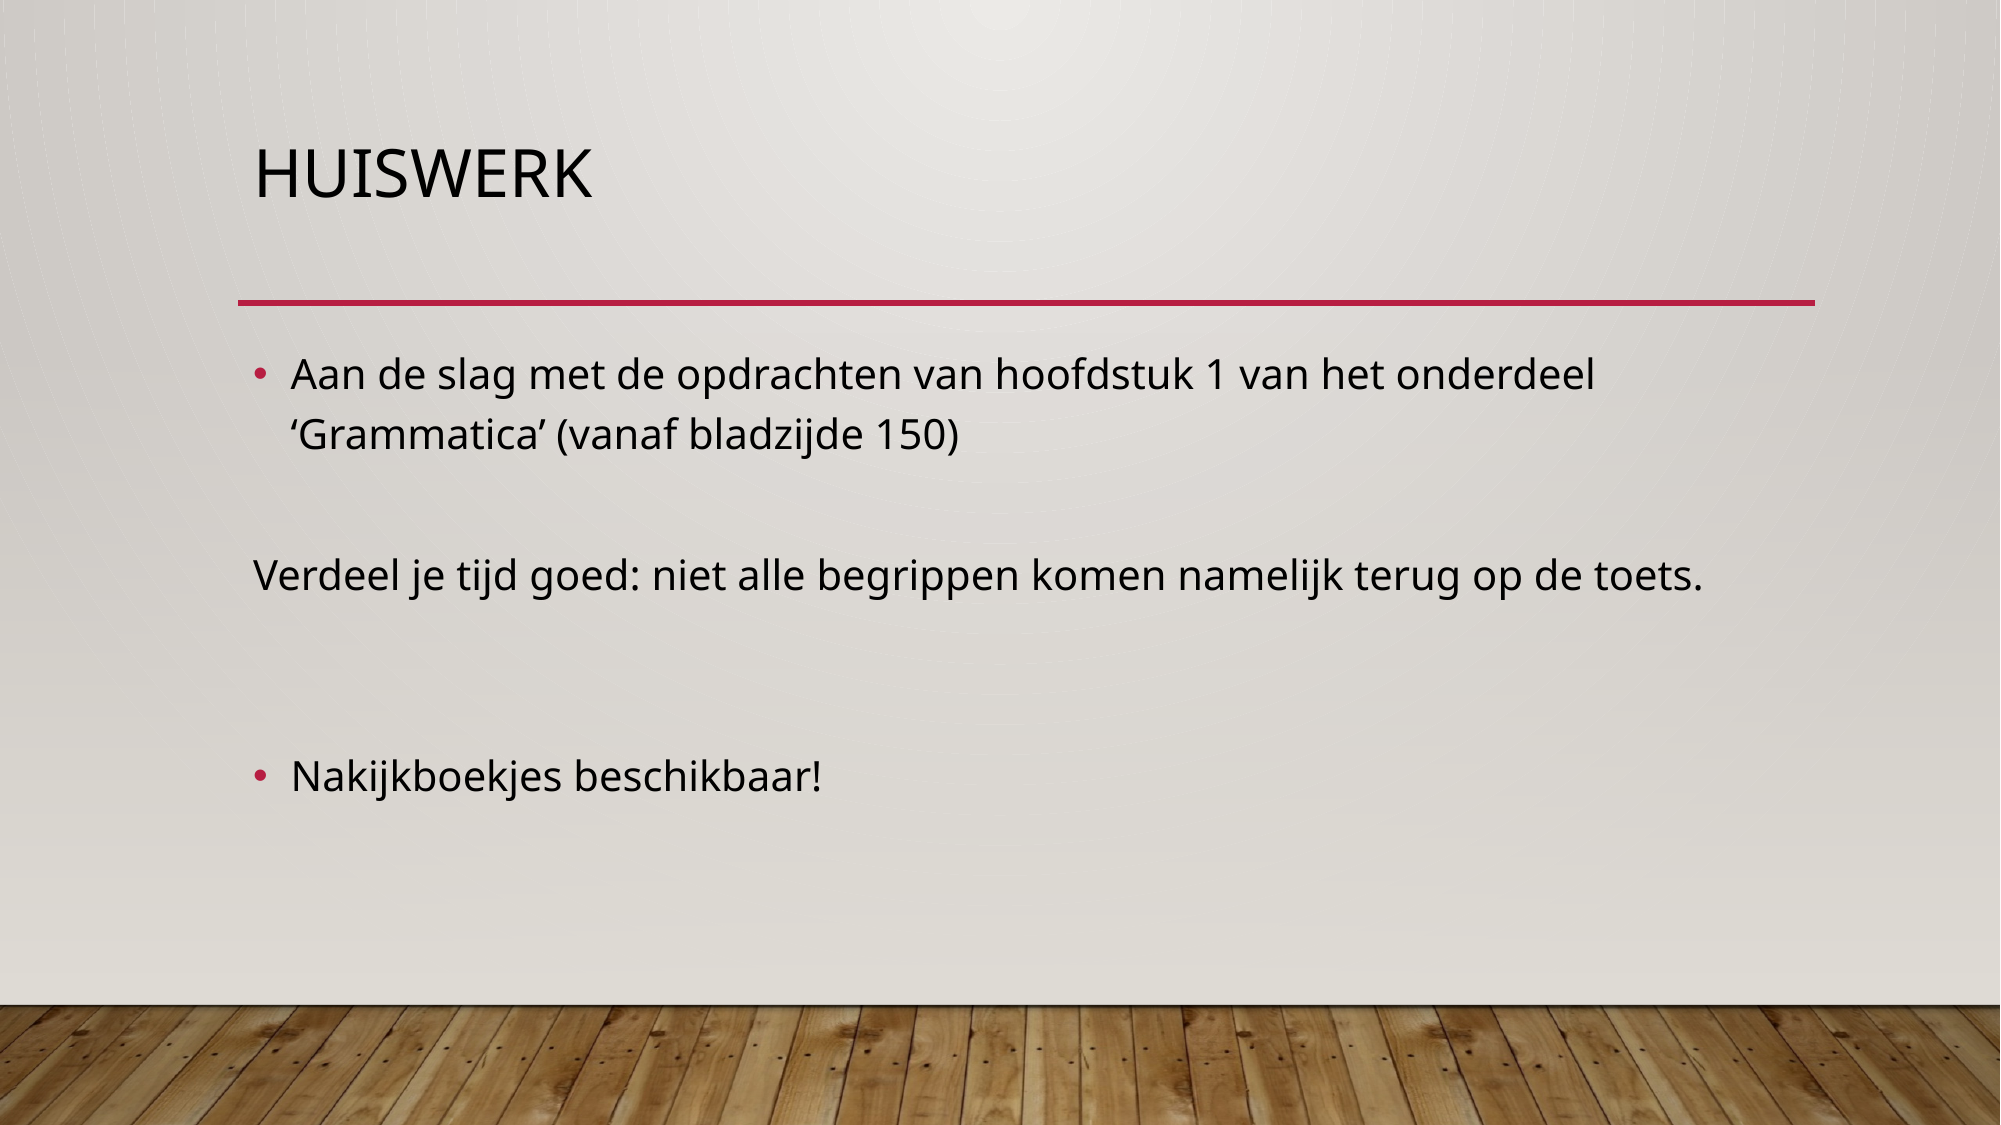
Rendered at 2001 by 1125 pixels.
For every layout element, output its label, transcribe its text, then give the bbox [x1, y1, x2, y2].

list Aan de slag met de opdrachten van hoofdstuk 1 van het onderdeel ‘Grammatica’ (vanaf bladzijde 150) Verdeel je tijd goed: niet alle begrippen komen namelijk terug op de toets. Nakijkboekjes beschikbaar! [238, 330, 1814, 897]
title Huiswerk [238, 131, 1814, 305]
picture [0, 1005, 2000, 1125]
